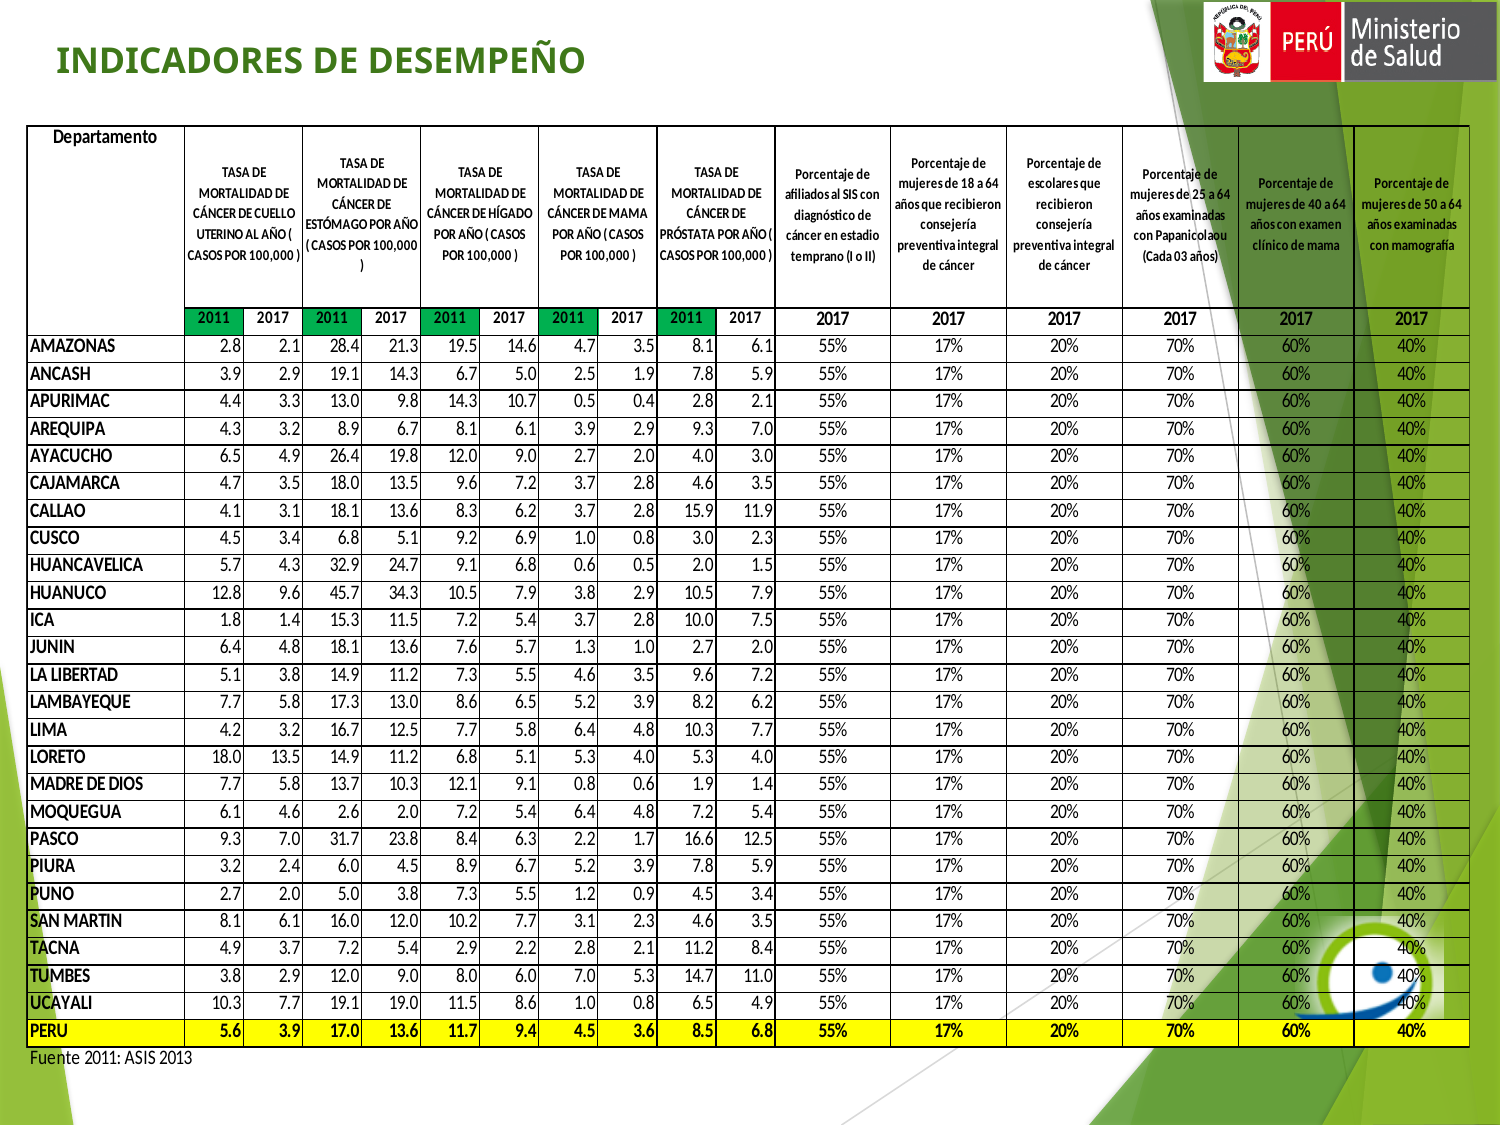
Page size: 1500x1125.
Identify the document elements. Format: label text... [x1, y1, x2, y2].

picture [25, 124, 1472, 1076]
picture [1203, 1, 1498, 91]
title INDICADORES DE DESEMPEÑO [41, 30, 1152, 124]
